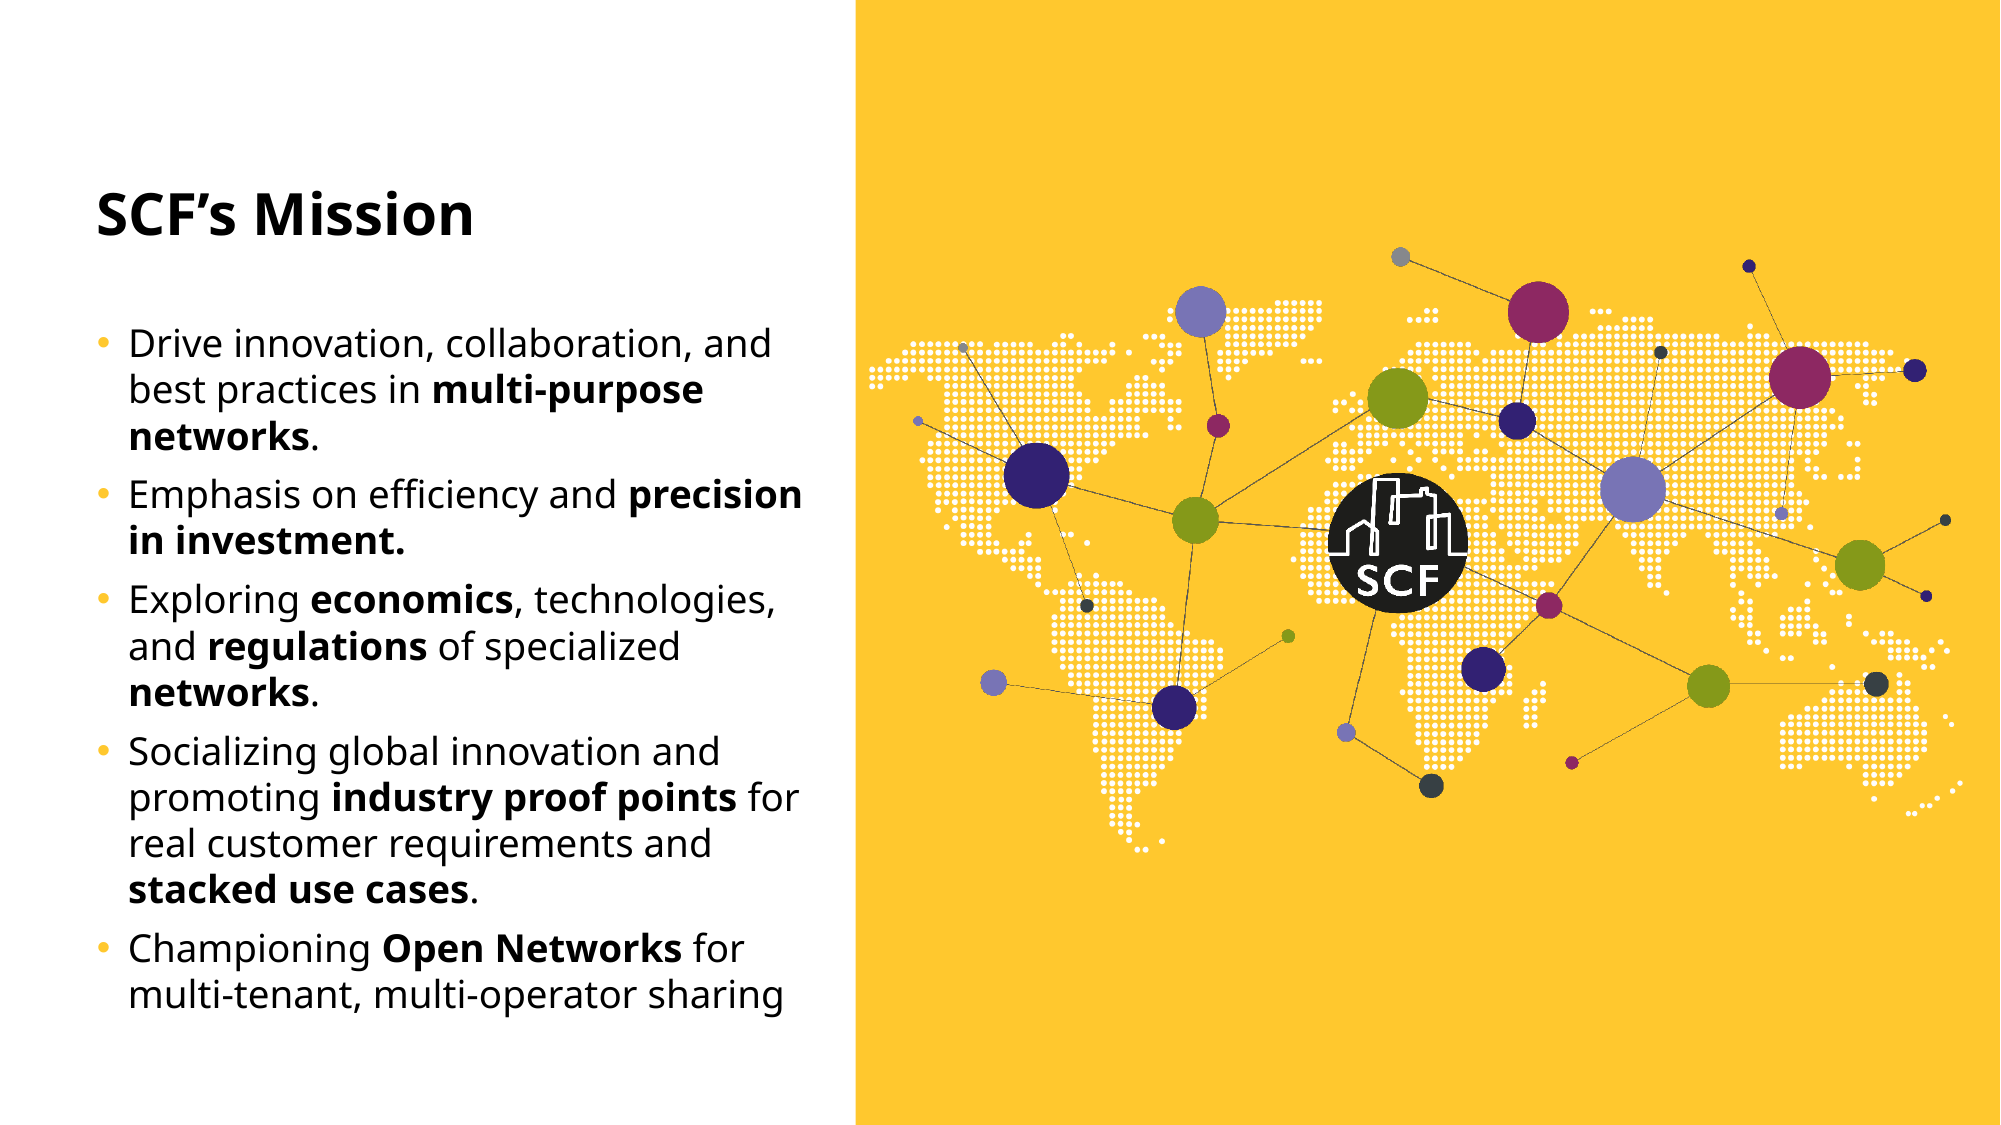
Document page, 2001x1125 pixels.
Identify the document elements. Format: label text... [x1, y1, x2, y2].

list Drive innovation, collaboration, and best practices in multi-purpose networks. Emphasis on efficiency and precision in investment. Exploring economics, technologies, and regulations of specialized networks. Socializing global innovation and promoting industry proof points for real customer requirements and stacked use cases. Championing Open Networks for multi-tenant, multi-operator sharing [96, 319, 823, 1025]
title SCF’s Mission [96, 70, 823, 248]
text_box [855, 0, 2000, 1125]
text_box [855, 247, 1974, 861]
